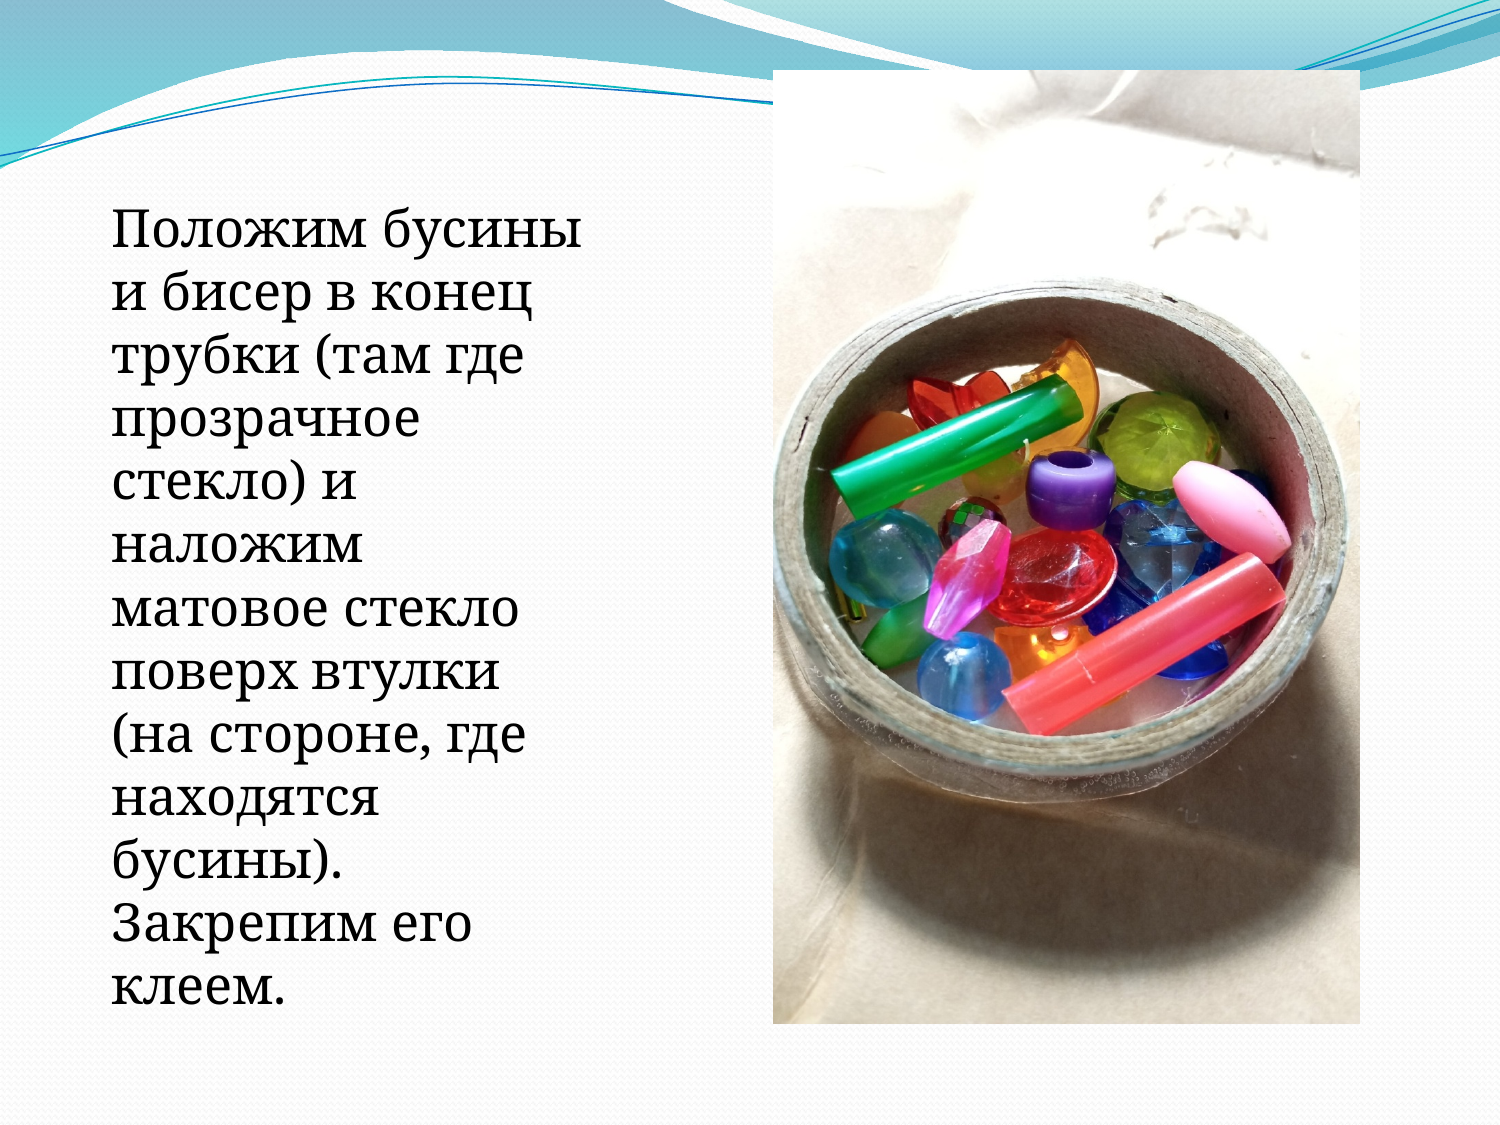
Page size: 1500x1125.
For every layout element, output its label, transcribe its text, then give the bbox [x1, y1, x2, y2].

picture [773, 70, 1360, 1025]
list Положим бусины и бисер в конец трубки (там где прозрачное стекло) и наложим матовое стекло поверх втулки (на стороне, где находятся бусины). Закрепим его клеем. [53, 113, 610, 1035]
